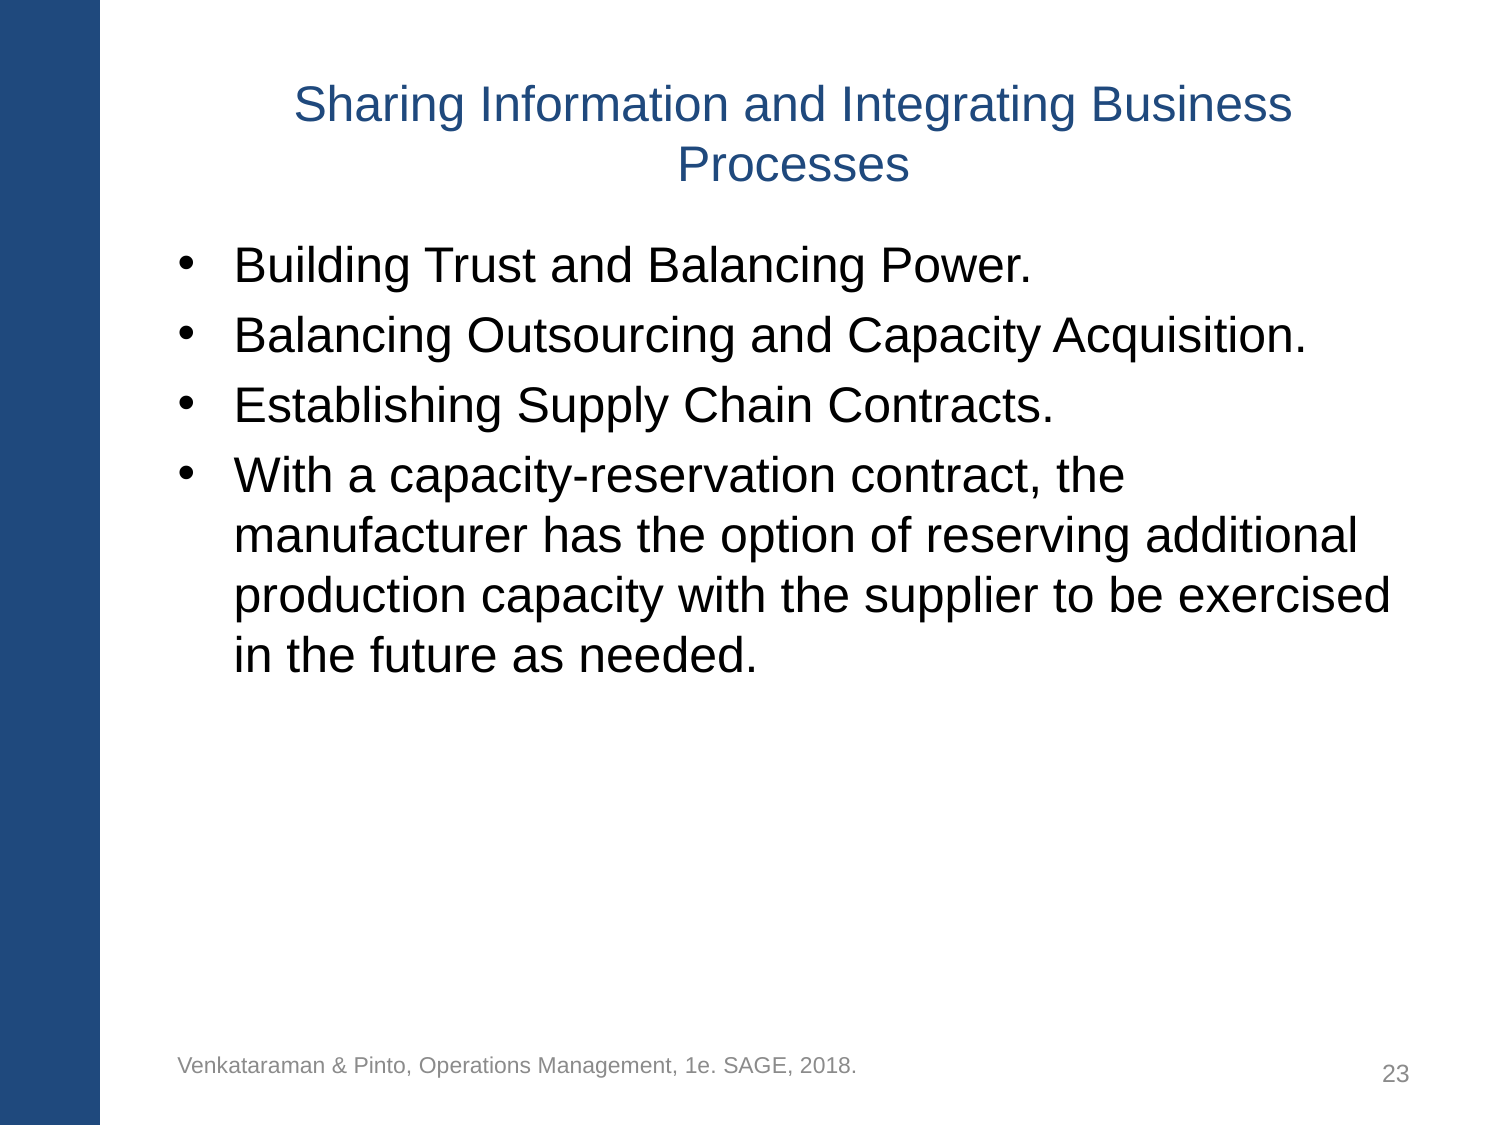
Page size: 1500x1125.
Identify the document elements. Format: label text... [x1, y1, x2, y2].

footer Venkataraman & Pinto, Operations Management, 1e. SAGE, 2018. [162, 1042, 1313, 1103]
list Building Trust and Balancing Power. Balancing Outsourcing and Capacity Acquisition. Establishing Supply Chain Contracts. With a capacity-reservation contract, the manufacturer has the option of reserving additional production capacity with the supplier to be exercised in the future as needed. [162, 224, 1425, 1013]
title Sharing Information and Integrating Business Processes [162, 37, 1425, 224]
slide_number 23 [1350, 1042, 1425, 1103]
